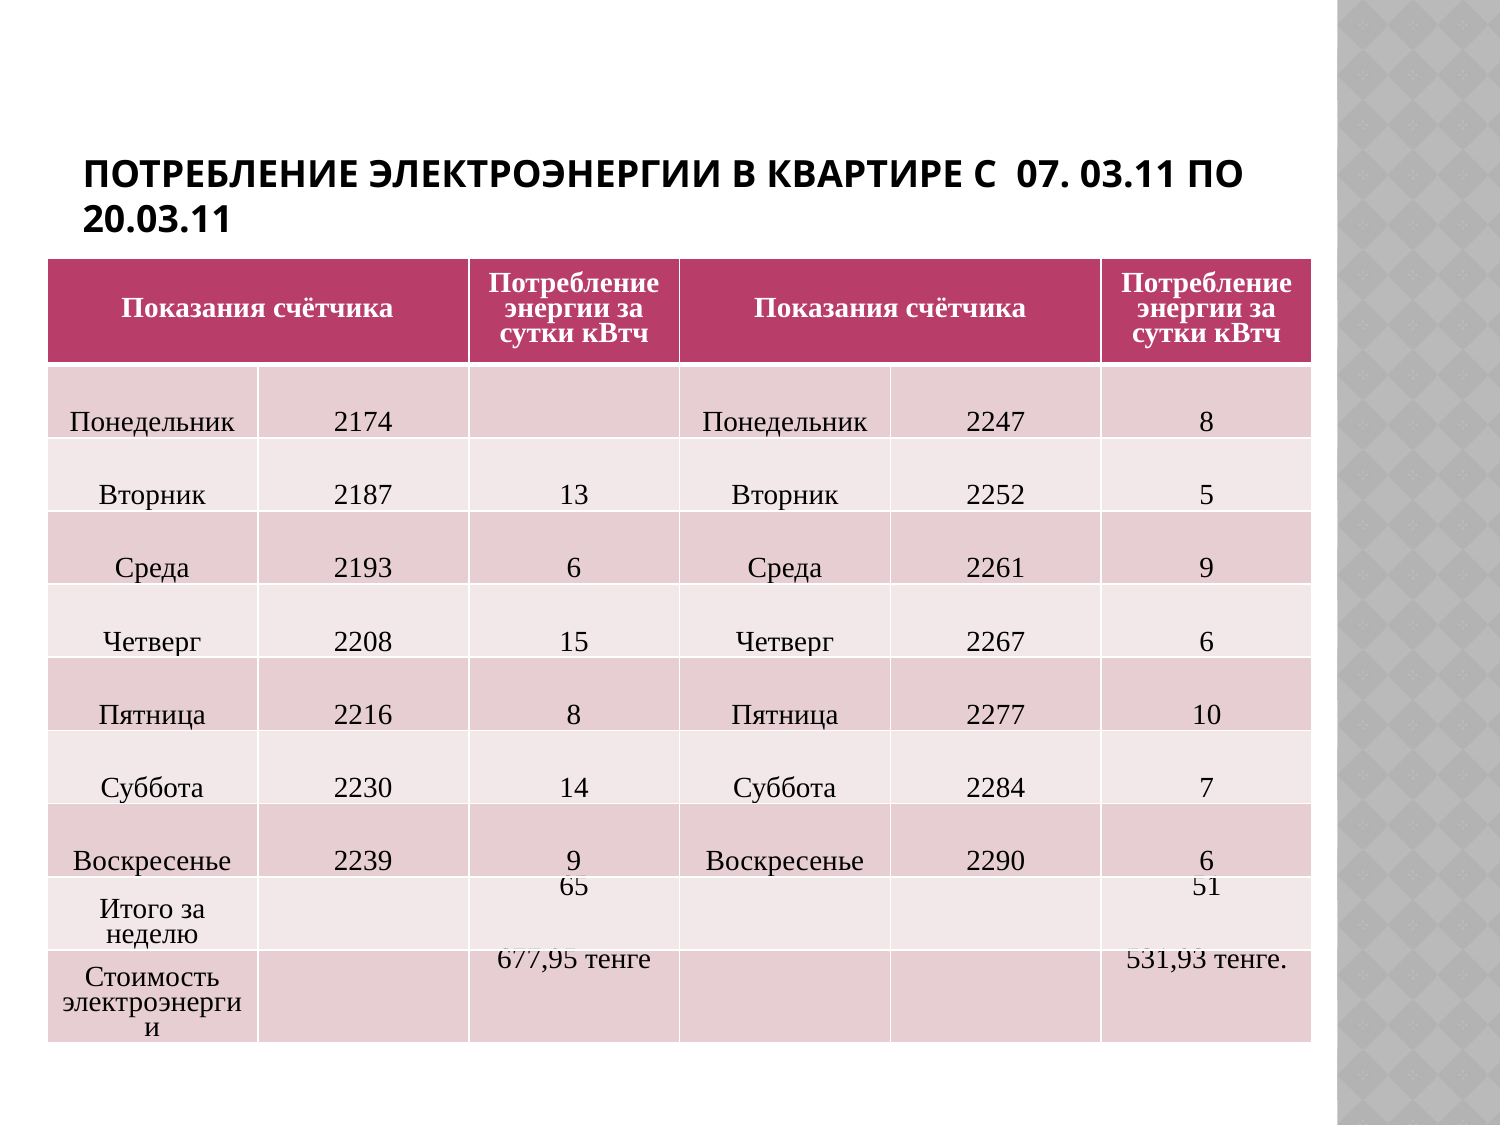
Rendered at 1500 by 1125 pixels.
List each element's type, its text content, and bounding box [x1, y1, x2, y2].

table_cell Итого за неделю [48, 878, 257, 949]
table_cell Понедельник [48, 367, 257, 437]
table_cell 7 [1102, 731, 1311, 803]
table_cell Среда [48, 512, 257, 583]
table_cell Пятница [680, 658, 890, 730]
table_cell 9 [1102, 512, 1311, 583]
table_cell Воскресенье [680, 804, 890, 876]
table_cell 51 [1102, 878, 1311, 949]
table_cell 2277 [891, 658, 1100, 730]
table_cell 2290 [891, 804, 1100, 876]
table_cell [470, 367, 679, 437]
table_cell [259, 878, 468, 949]
table_cell 6 [1102, 585, 1311, 656]
table_cell [259, 951, 468, 1042]
table_cell 65 [470, 878, 679, 949]
table_cell [680, 951, 890, 1042]
table_cell [891, 951, 1100, 1042]
table_cell Среда [680, 512, 890, 583]
table_cell 6 [470, 512, 679, 583]
table_cell [891, 878, 1100, 949]
table_cell Четверг [680, 585, 890, 656]
table_cell 15 [470, 585, 679, 656]
table_cell 677,95 тенге [470, 951, 679, 1042]
table_cell 2261 [891, 512, 1100, 583]
table_cell 2247 [891, 367, 1100, 437]
table_cell Стоимость электроэнергии [48, 951, 257, 1042]
table_cell Понедельник [680, 367, 890, 437]
table_cell 2267 [891, 585, 1100, 656]
table_cell Суббота [48, 731, 257, 803]
table_cell 8 [470, 658, 679, 730]
table_cell 2208 [259, 585, 468, 656]
table_cell 10 [1102, 658, 1311, 730]
table_header Показания счётчика [48, 259, 468, 362]
table_cell 3 [1337, 0, 1500, 1125]
table_cell 2187 [259, 439, 468, 510]
table_cell 2193 [259, 512, 468, 583]
table_cell 14 [470, 731, 679, 803]
table_cell Четверг [48, 585, 257, 656]
table_cell Пятница [48, 658, 257, 730]
table_cell Вторник [48, 439, 257, 510]
table_header Показания счётчика [680, 259, 1100, 362]
table_header Потребление энергии за сутки кВтч [1102, 259, 1311, 362]
table_cell Воскресенье [48, 804, 257, 876]
table_cell 5 [1102, 439, 1311, 510]
table_cell 9 [470, 804, 679, 876]
table_cell Вторник [680, 439, 890, 510]
table_cell 13 [470, 439, 679, 510]
table_cell 6 [1102, 804, 1311, 876]
table_cell 2174 [259, 367, 468, 437]
table_header Потребление энергии за сутки кВтч [470, 259, 679, 362]
table_cell 2252 [891, 439, 1100, 510]
table_cell Суббота [680, 731, 890, 803]
table_cell 2284 [891, 731, 1100, 803]
table_cell 8 [1102, 367, 1311, 437]
table_cell 2239 [259, 804, 468, 876]
table_cell 2230 [259, 731, 468, 803]
table_cell 531,93 тенге. [1102, 951, 1311, 1042]
title Потребление электроэнергии в квартире с 07. 03.11 по 20.03.11 [75, 52, 1263, 240]
table_cell 2216 [259, 658, 468, 730]
table_cell [680, 878, 890, 949]
